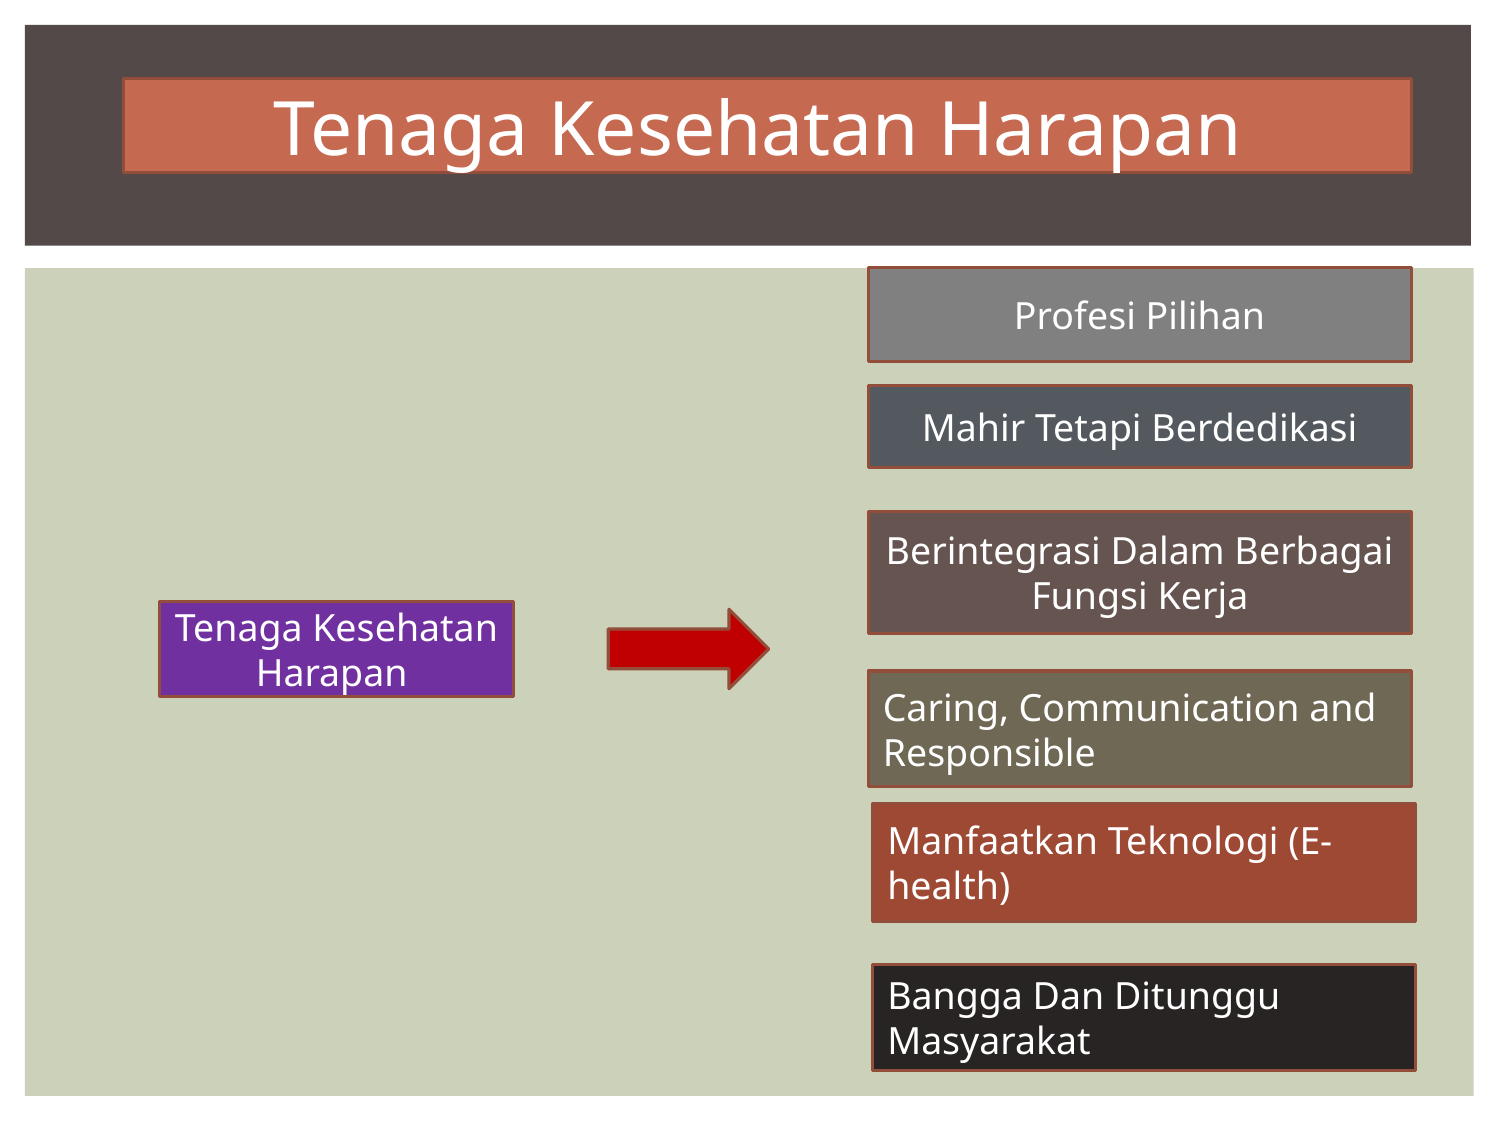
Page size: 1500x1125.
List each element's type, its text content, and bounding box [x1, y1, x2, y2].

text_box Bangga Dan Ditunggu Masyarakat [871, 963, 1417, 1072]
text_box Tenaga Kesehatan Harapan [158, 600, 515, 698]
text_box Profesi Pilihan [867, 266, 1413, 363]
title [62, 58, 1438, 232]
text_box Tenaga Kesehatan Harapan [122, 77, 1413, 174]
text_box Caring, Communication and Responsible [867, 669, 1413, 788]
text_box Manfaatkan Teknologi (E-health) [871, 802, 1417, 923]
text_box Berintegrasi Dalam Berbagai Fungsi Kerja [867, 510, 1413, 635]
text_box [606, 607, 770, 691]
text_box Mahir Tetapi Berdedikasi [867, 384, 1413, 469]
